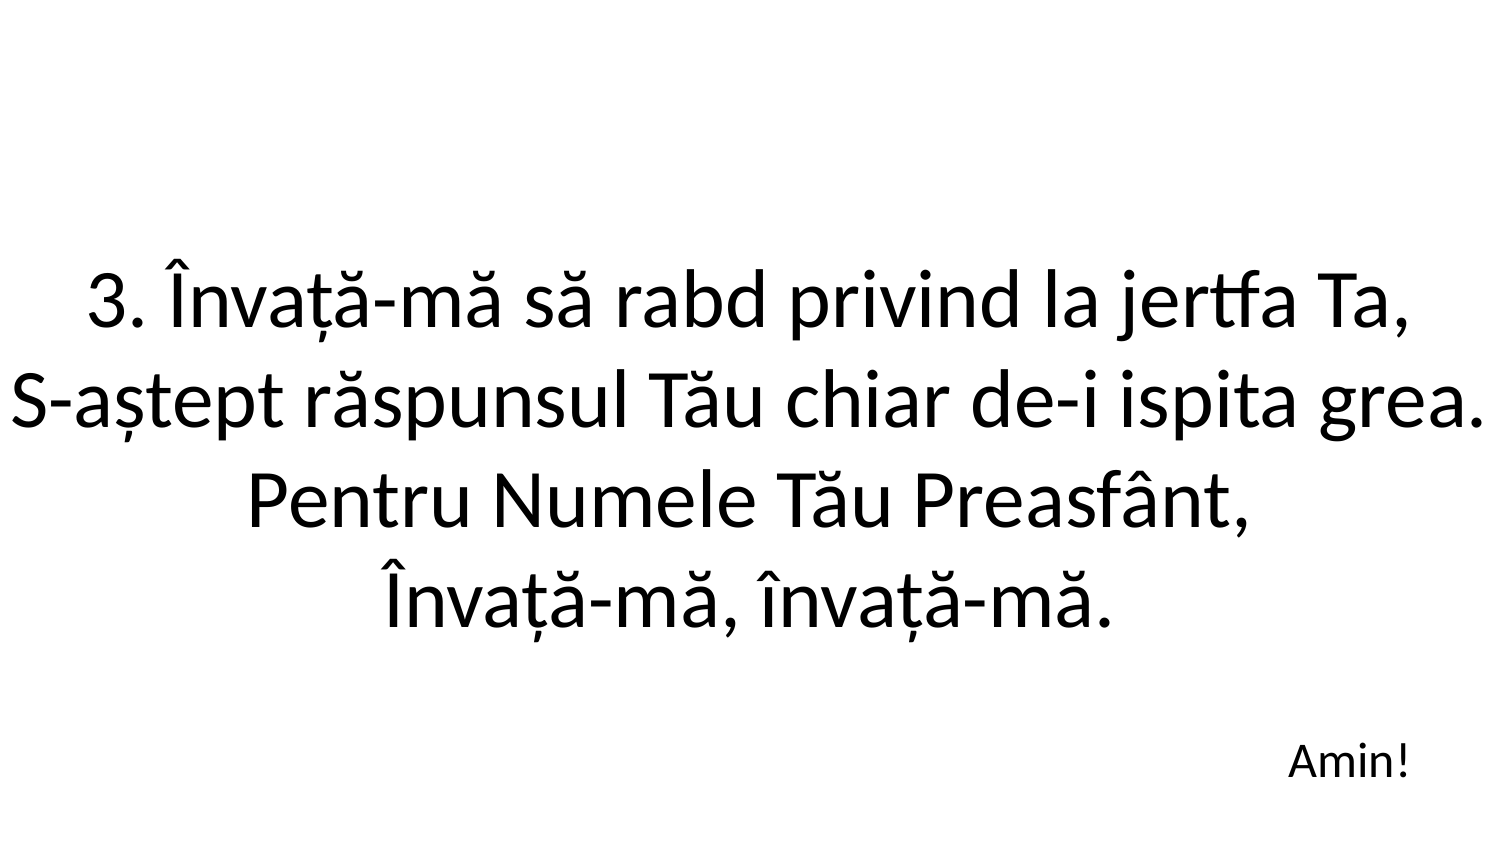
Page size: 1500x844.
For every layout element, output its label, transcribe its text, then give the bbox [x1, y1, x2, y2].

text_box 3. Învață-mă să rabd privind la jertfa Ta, S-aștept răspunsul Tău chiar de-i ispita grea. Pentru Numele Tău Preasfânt, Învață-mă, învață-mă. [0, 192, 1500, 652]
text_box Amin! [1273, 674, 1427, 795]
